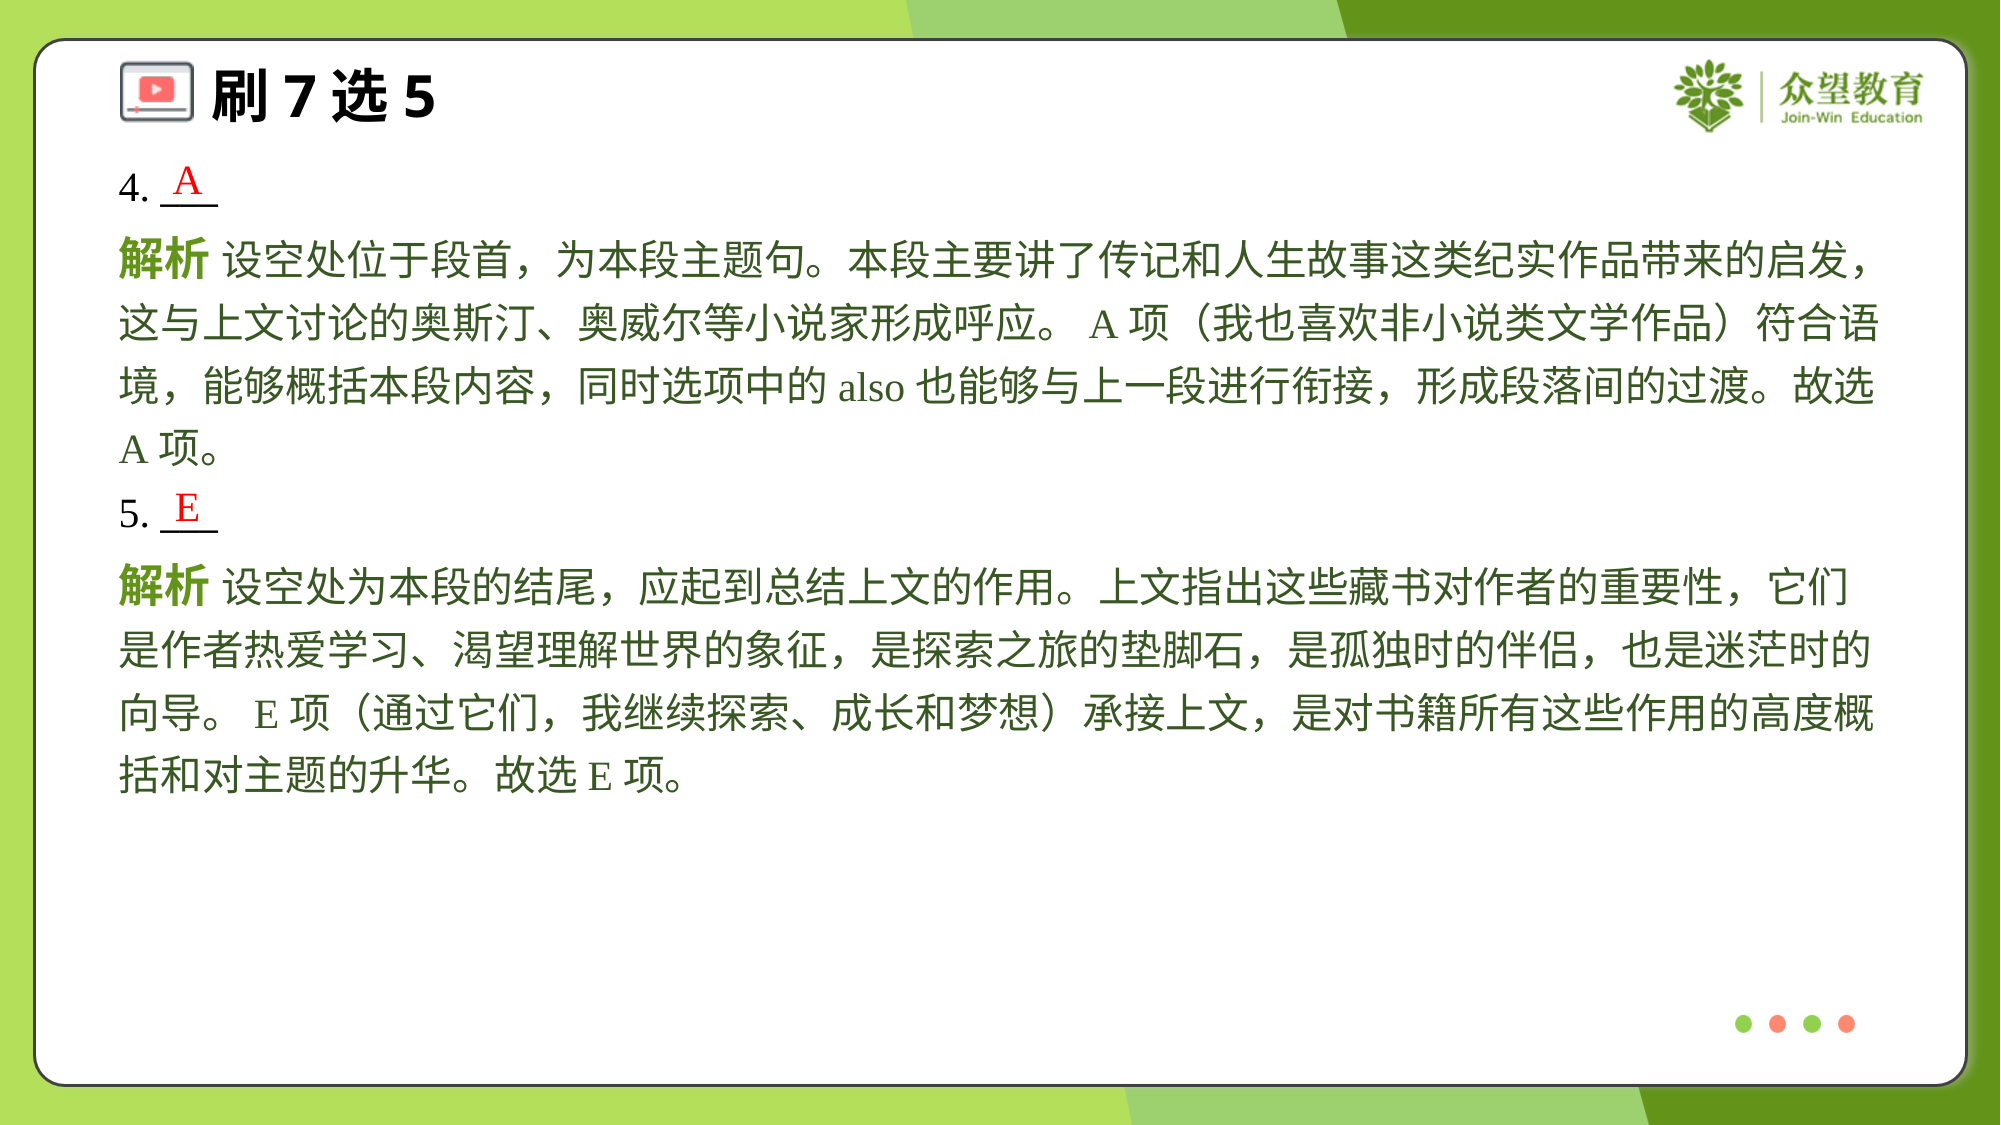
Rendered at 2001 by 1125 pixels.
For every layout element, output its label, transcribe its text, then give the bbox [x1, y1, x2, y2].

picture [0, 0, 2000, 1125]
text_box E [170, 467, 205, 525]
text_box 解析 设空处位于段首，为本段主题句。本段主要讲了传记和人生故事这类纪实作品带来的启发，这与上文讨论的奥斯汀、奥威尔等小说家形成呼应。A项（我也喜欢非小说类文学作品）符合语境，能够概括本段内容，同时选项中的also也能够与上一段进行衔接，形成段落间的过渡。故选A项。 [118, 215, 1883, 468]
text_box 4. ___ [118, 146, 1883, 204]
text_box 5. ___ [118, 473, 1883, 531]
text_box A [167, 140, 208, 199]
text_box 解析 设空处为本段的结尾，应起到总结上文的作用。上文指出这些藏书对作者的重要性，它们是作者热爱学习、渴望理解世界的象征，是探索之旅的垫脚石，是孤独时的伴侣，也是迷茫时的向导。E项（通过它们，我继续探索、成长和梦想）承接上文，是对书籍所有这些作用的高度概括和对主题的升华。故选E项。 [118, 542, 1883, 795]
